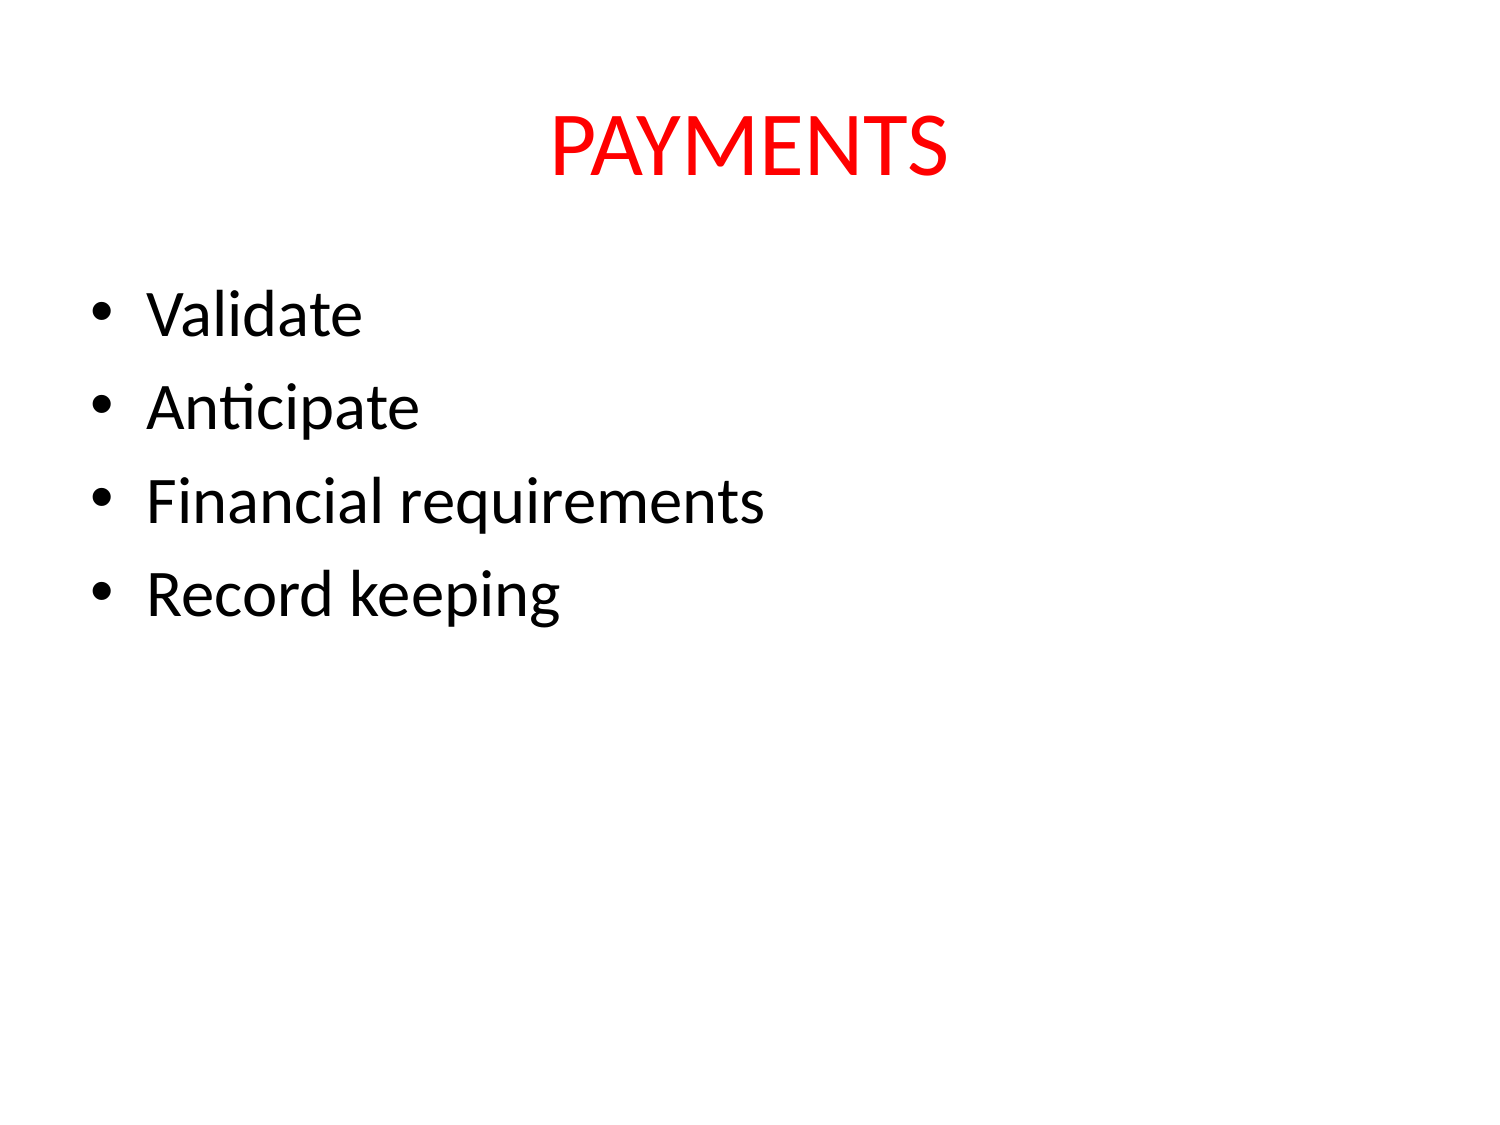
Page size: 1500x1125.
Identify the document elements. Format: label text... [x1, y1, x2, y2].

title PAYMENTS [75, 45, 1425, 233]
list Validate Anticipate Financial requirements Record keeping [75, 262, 1425, 1005]
